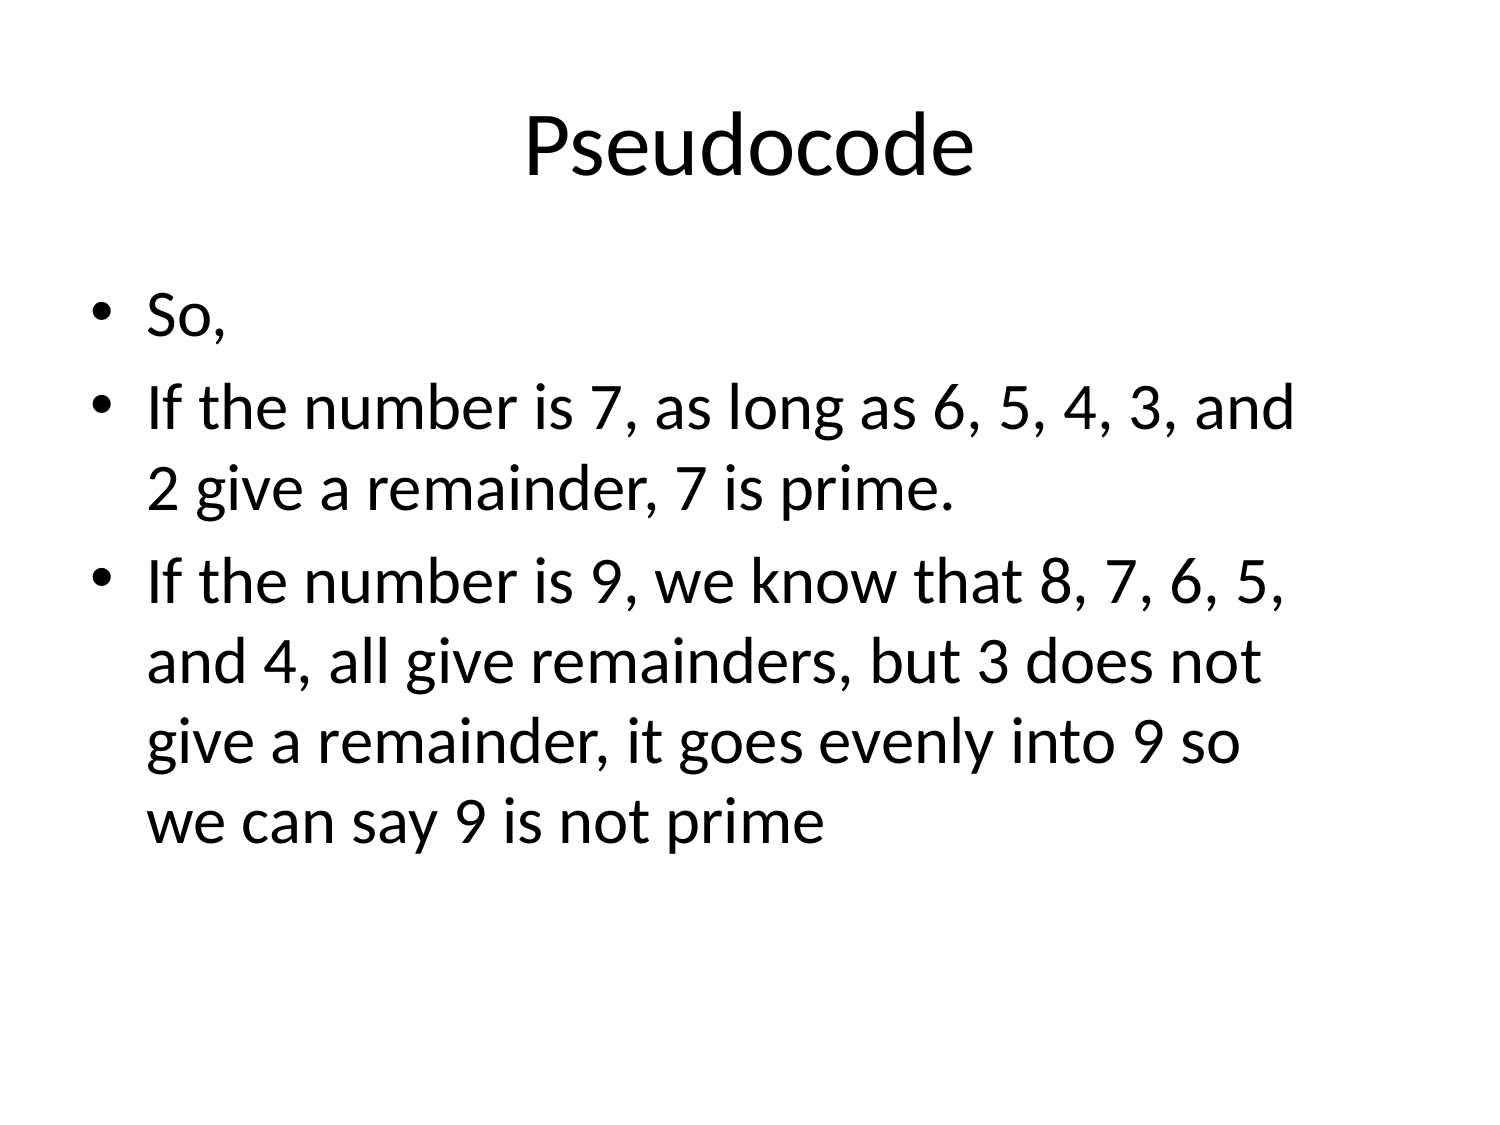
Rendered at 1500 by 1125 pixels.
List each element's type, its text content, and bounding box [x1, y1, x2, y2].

title Pseudocode [75, 45, 1425, 233]
list So, If the number is 7, as long as 6, 5, 4, 3, and 2 give a remainder, 7 is prime. If the number is 9, we know that 8, 7, 6, 5, and 4, all give remainders, but 3 does not give a remainder, it goes evenly into 9 so we can say 9 is not prime [75, 262, 1317, 1005]
